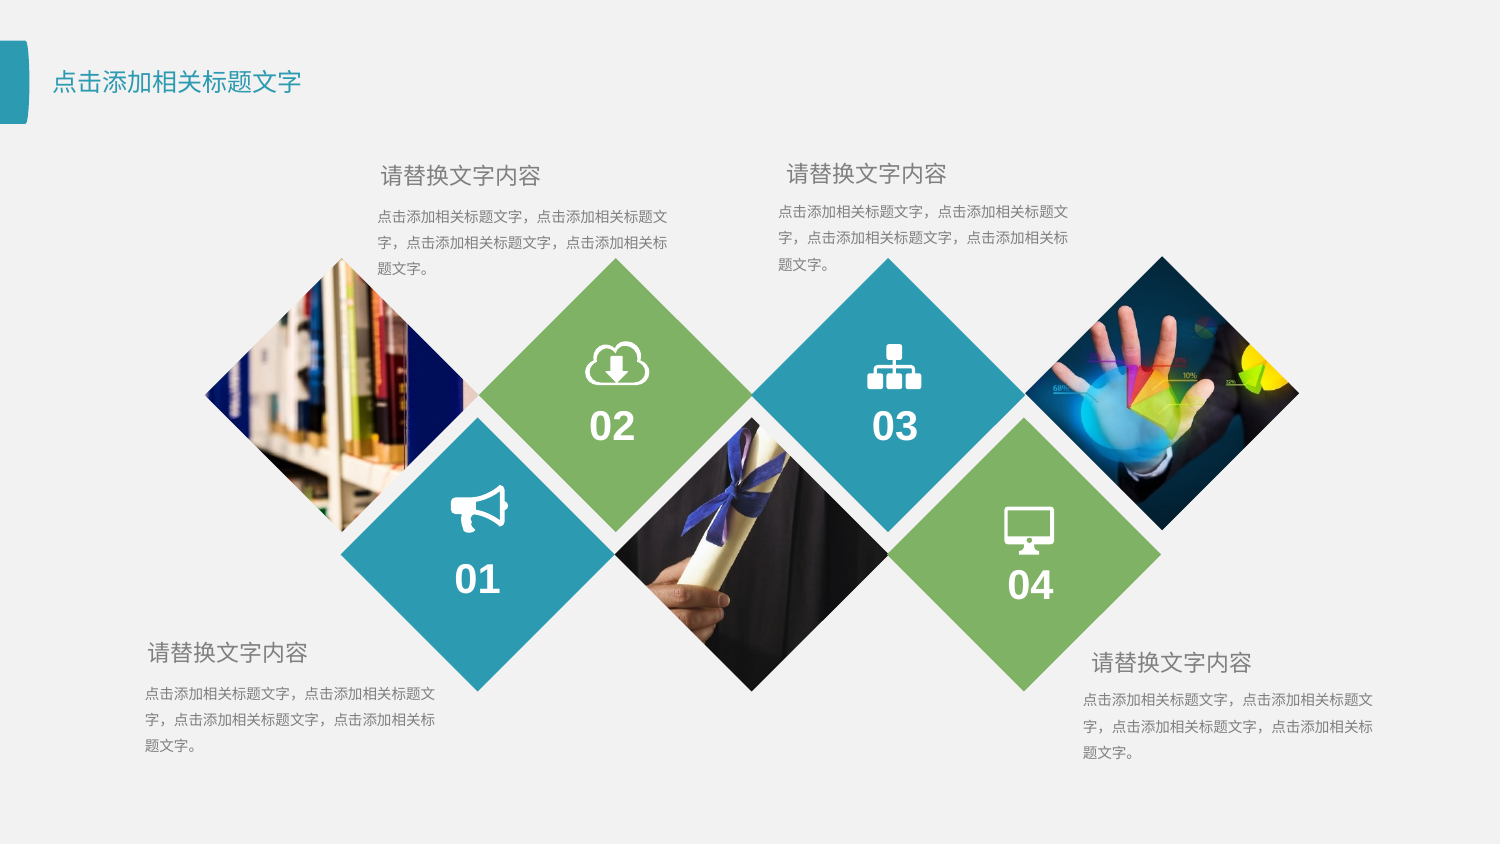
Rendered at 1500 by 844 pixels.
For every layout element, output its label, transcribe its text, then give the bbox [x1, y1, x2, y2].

text_box 01 [419, 546, 536, 608]
text_box 点击添加相关标题文字，点击添加相关标题文字，点击添加相关标题文字，点击添加相关标题文字。 [366, 193, 688, 283]
text_box 03 [836, 393, 954, 455]
text_box [886, 417, 1162, 692]
text_box 点击添加相关标题文字，点击添加相关标题文字，点击添加相关标题文字，点击添加相关标题文字。 [133, 670, 456, 761]
text_box 请替换文字内容 [368, 156, 553, 195]
text_box [1025, 256, 1300, 531]
text_box 02 [553, 393, 671, 455]
text_box 04 [972, 552, 1089, 614]
text_box [1004, 506, 1055, 552]
text_box 请替换文字内容 [1080, 642, 1264, 682]
text_box 请替换文字内容 [775, 154, 960, 194]
text_box [867, 344, 922, 390]
text_box [585, 341, 650, 386]
text_box [204, 258, 478, 533]
text_box 点击添加相关标题文字，点击添加相关标题文字，点击添加相关标题文字，点击添加相关标题文字。 [766, 188, 1089, 279]
text_box [450, 484, 509, 533]
text_box [614, 417, 888, 692]
text_box [751, 279, 1026, 533]
text_box [478, 283, 752, 533]
text_box 点击添加相关标题文字，点击添加相关标题文字，点击添加相关标题文字，点击添加相关标题文字。 [1071, 676, 1394, 767]
text_box 请替换文字内容 [136, 633, 321, 672]
text_box [340, 417, 615, 692]
